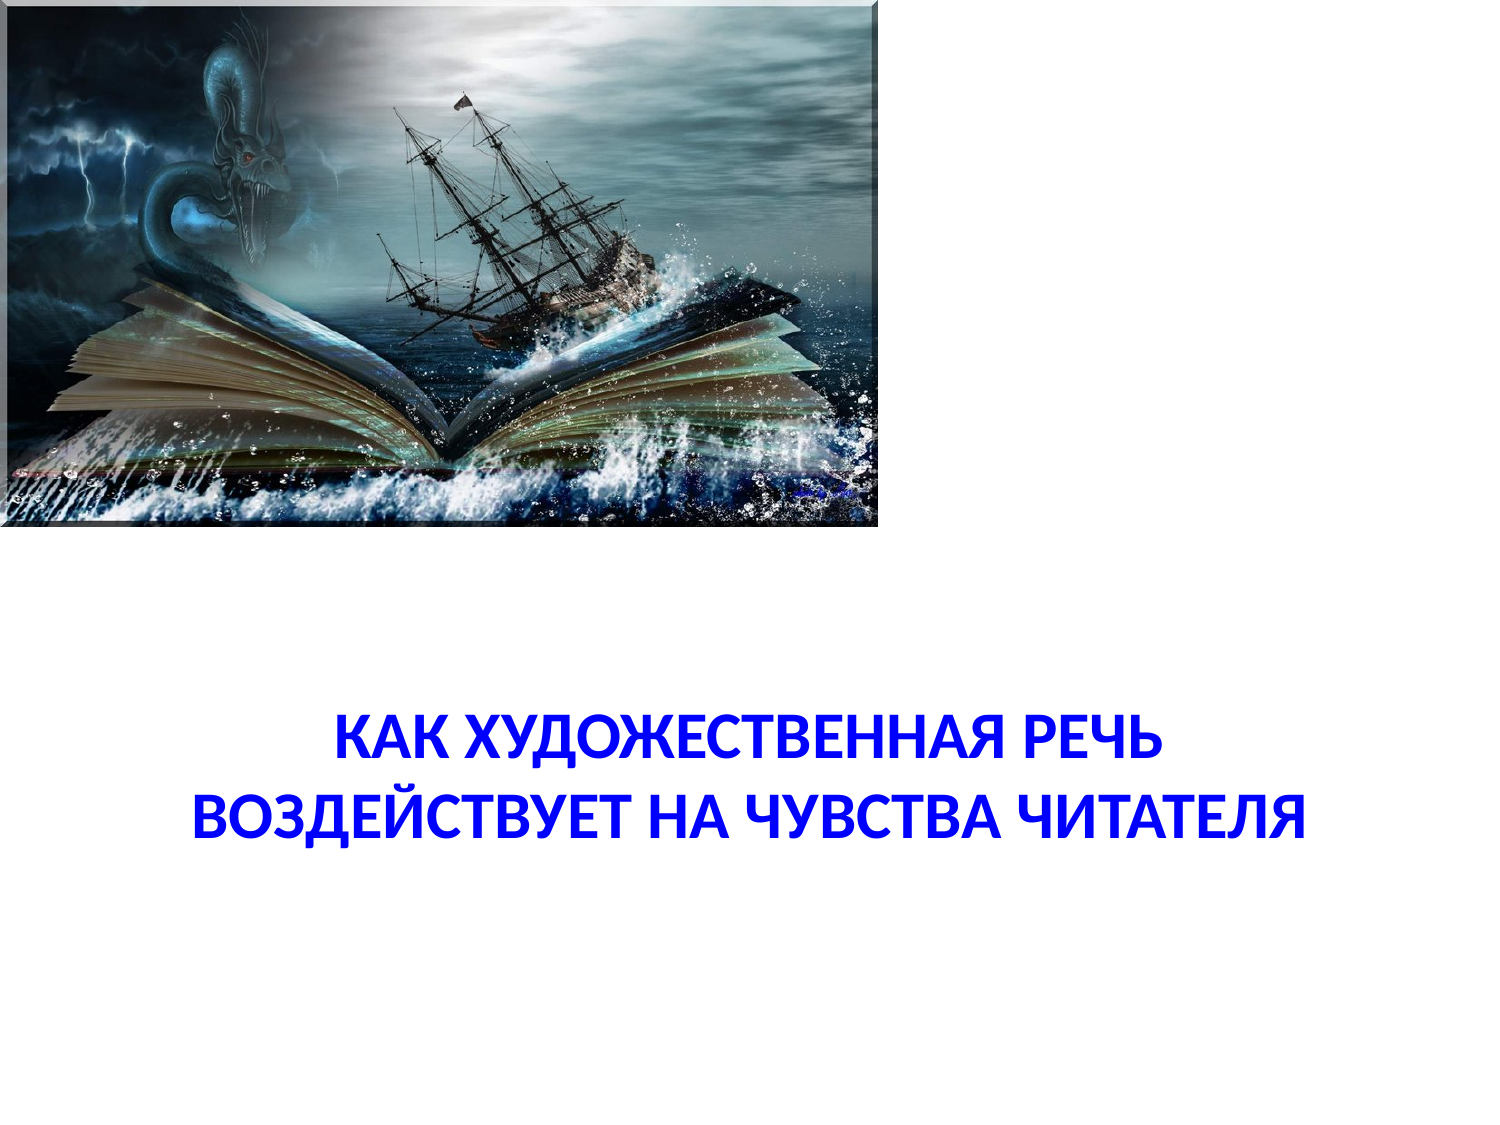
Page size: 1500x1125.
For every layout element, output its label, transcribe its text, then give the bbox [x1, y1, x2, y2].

picture [0, 0, 878, 528]
title КАК ХУДОЖЕСТВЕННАЯ РЕЧЬ ВОЗДЕЙСТВУЕТ НА ЧУВСТВА ЧИТАТЕЛЯ [112, 621, 1388, 922]
